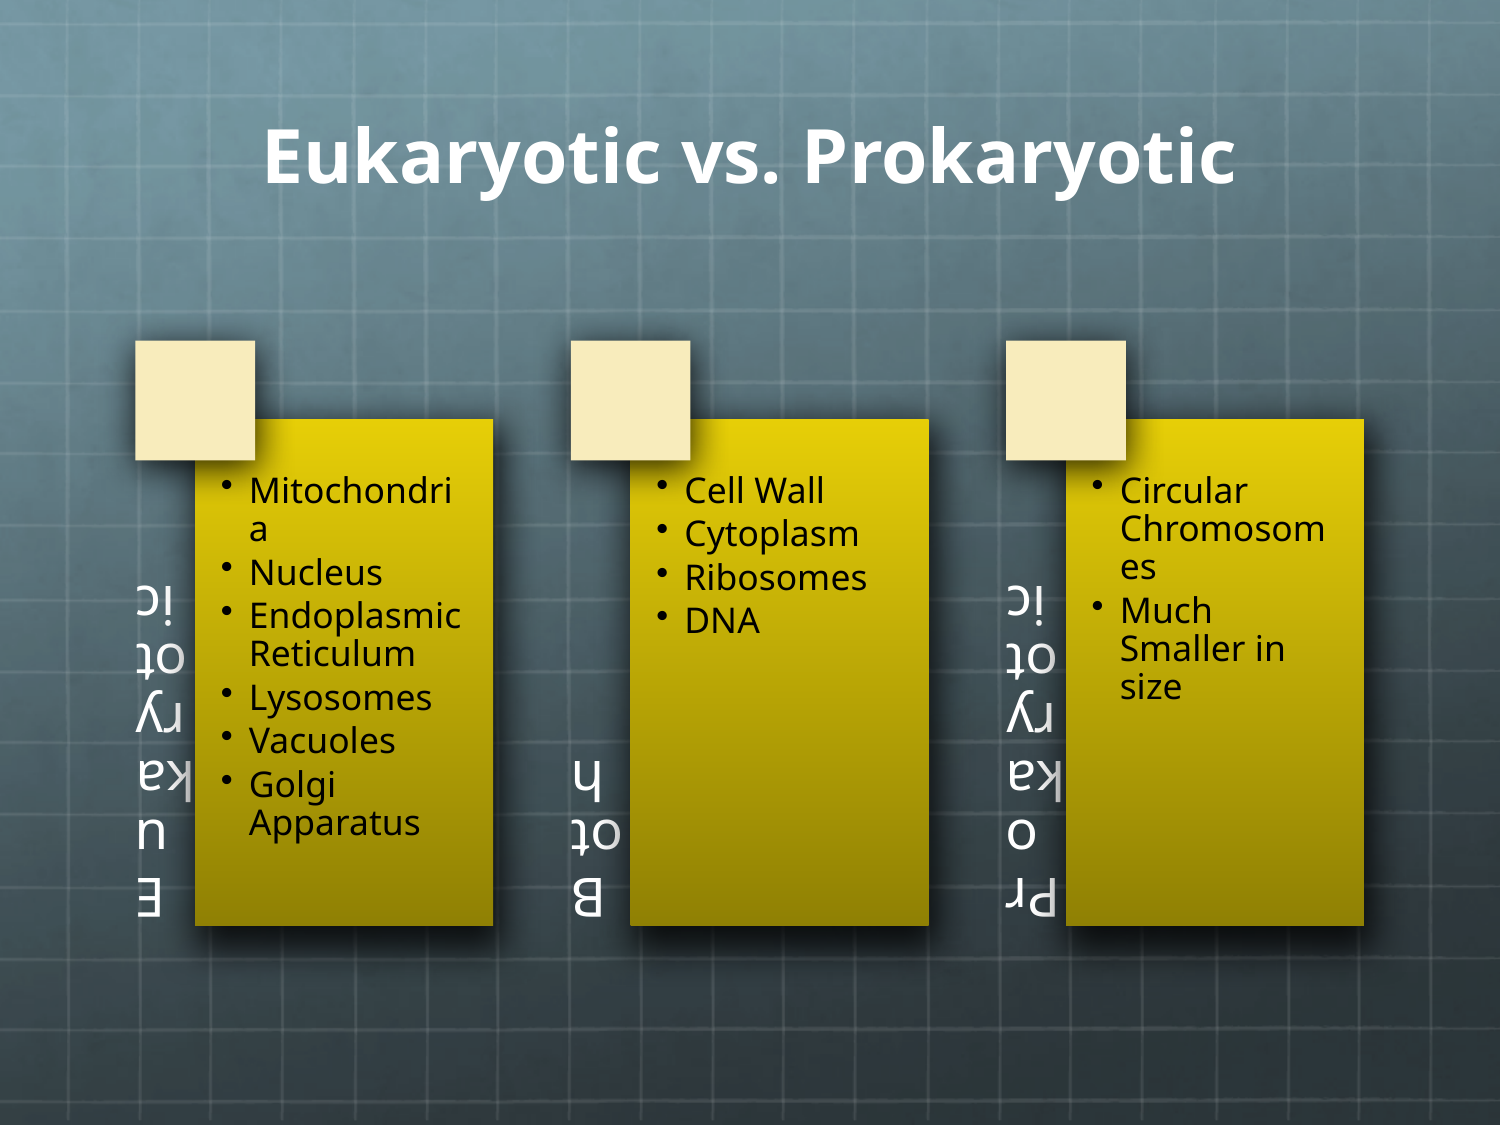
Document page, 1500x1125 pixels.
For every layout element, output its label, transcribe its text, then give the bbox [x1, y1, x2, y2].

title Eukaryotic vs. Prokaryotic [127, 17, 1372, 289]
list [127, 308, 1373, 958]
picture [0, 0, 1500, 1125]
